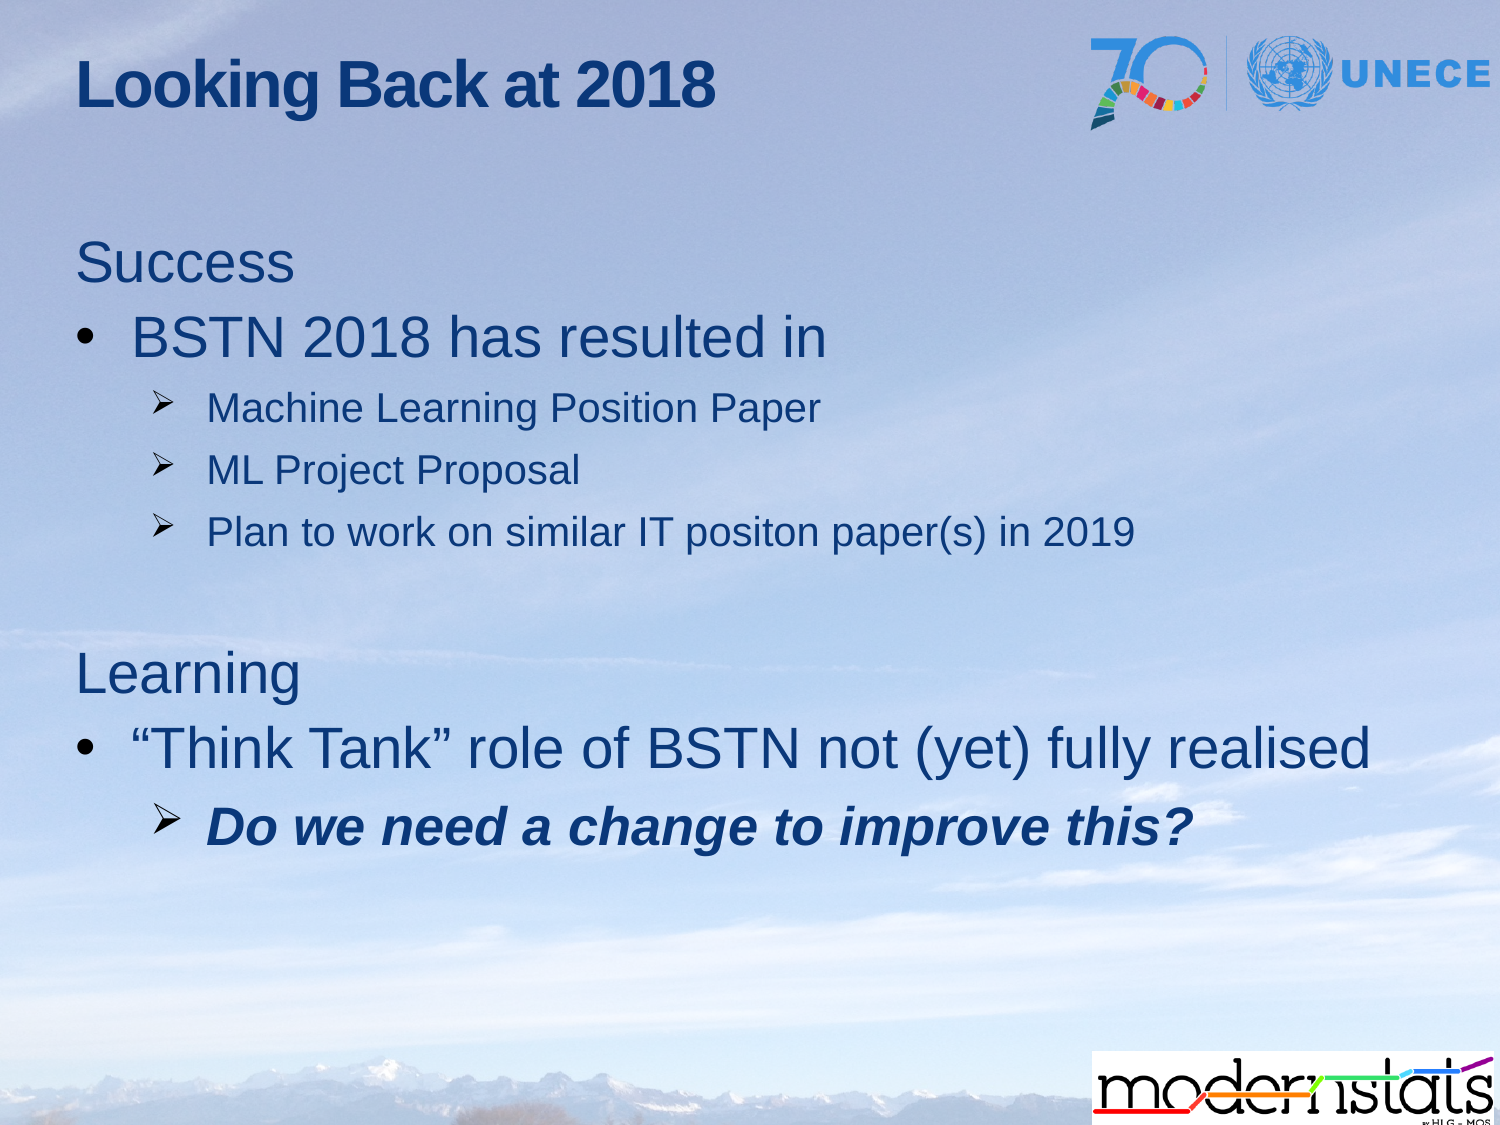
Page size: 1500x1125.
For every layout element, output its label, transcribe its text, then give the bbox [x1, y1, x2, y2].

title Looking Back at 2018 [75, 50, 1200, 231]
picture [1092, 1051, 1494, 1125]
picture [1068, 30, 1500, 133]
list Success BSTN 2018 has resulted in Machine Learning Position Paper ML Project Proposal Plan to work on similar IT positon paper(s) in 2019 Learning “Think Tank” role of BSTN not (yet) fully realised Do we need a change to improve this? [75, 231, 1436, 920]
